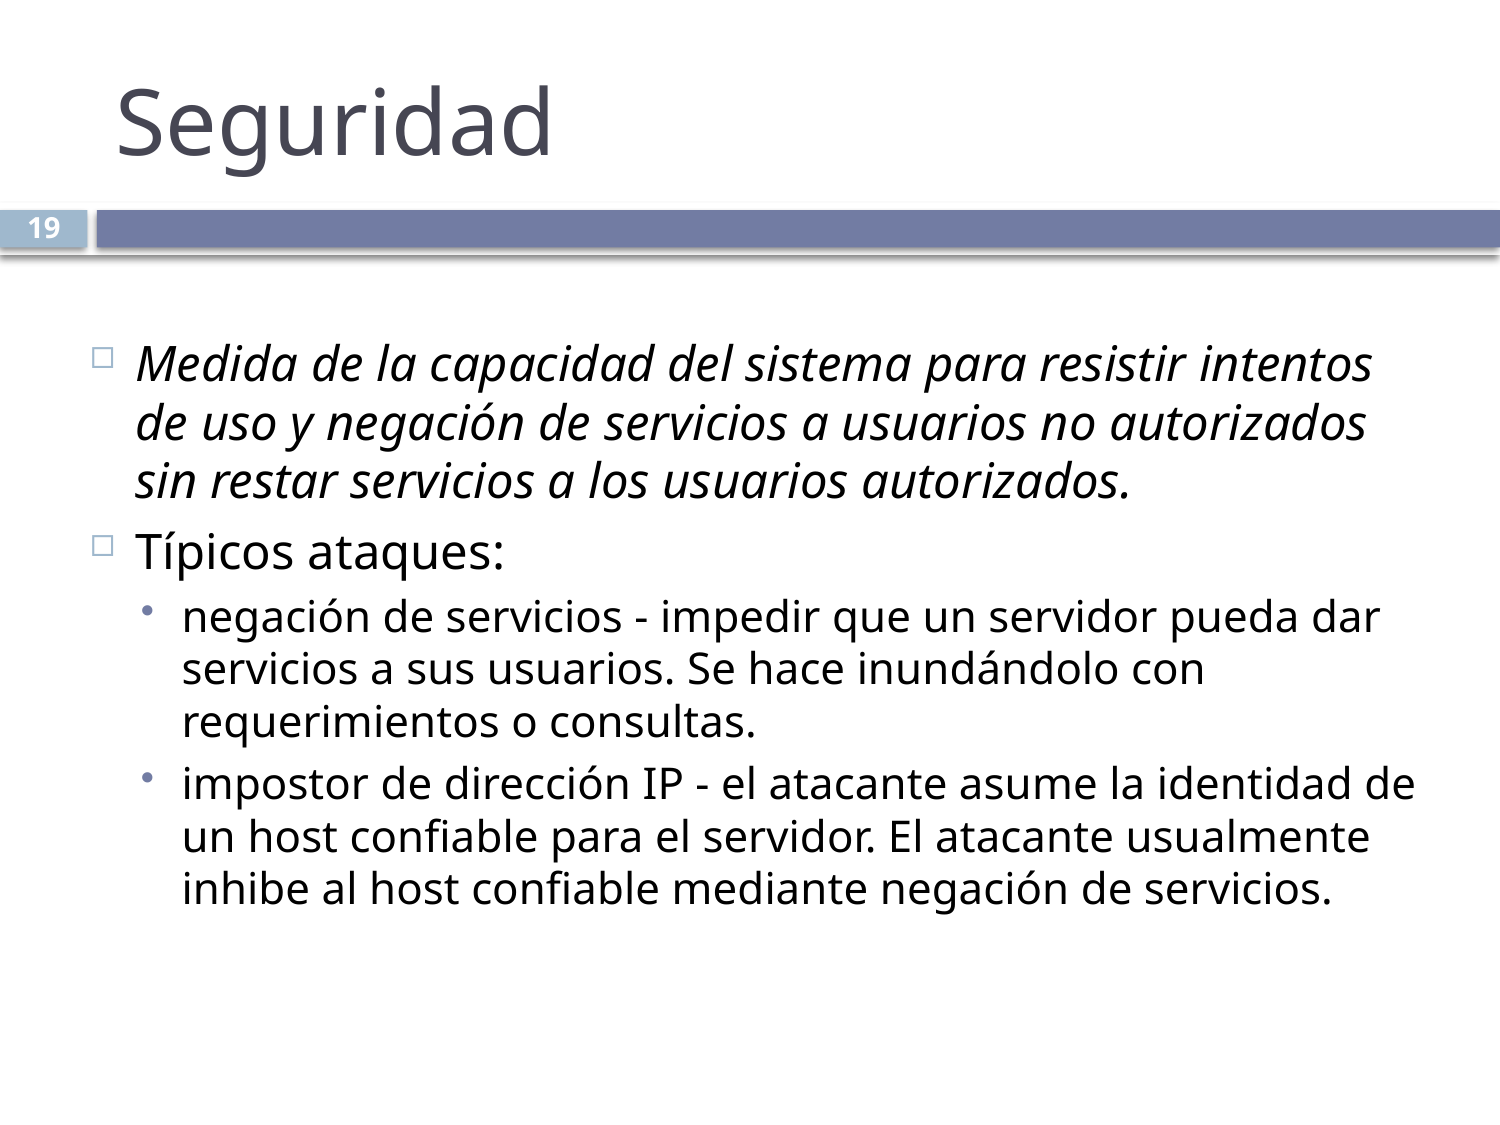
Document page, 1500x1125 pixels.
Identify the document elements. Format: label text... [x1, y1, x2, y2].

slide_number 19 [0, 208, 88, 249]
list Medida de la capacidad del sistema para resistir intentos de uso y negación de servicios a usuarios no autorizados sin restar servicios a los usuarios autorizados. Típicos ataques: negación de servicios - impedir que un servidor pueda dar servicios a sus usuarios. Se hace inundándolo con requerimientos o consultas. impostor de dirección IP - el atacante asume la identidad de un host confiable para el servidor. El atacante usualmente inhibe al host confiable mediante negación de servicios. [75, 324, 1438, 1000]
title Seguridad [100, 37, 1438, 200]
